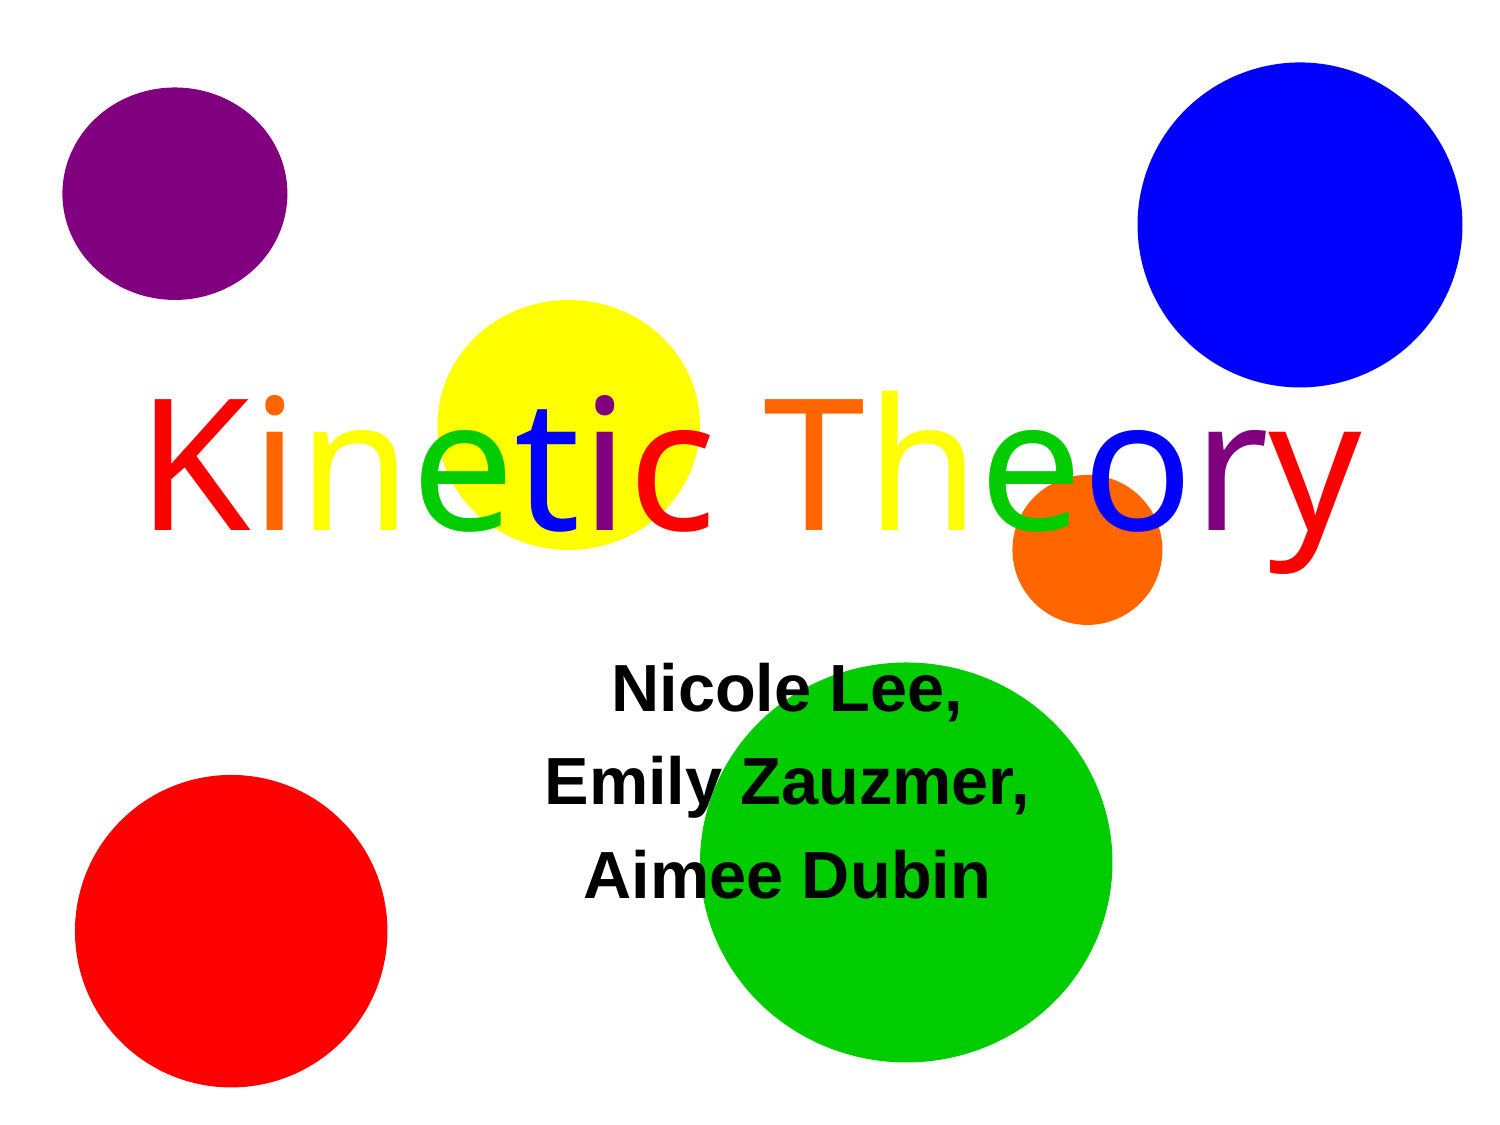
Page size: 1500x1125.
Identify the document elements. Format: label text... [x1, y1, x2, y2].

text_box [1137, 62, 1463, 339]
text_box [74, 774, 388, 1088]
subtitle Nicole Lee, Emily Zauzmer, Aimee Dubin [474, 637, 1101, 1125]
text_box [1101, 796, 1113, 929]
text_box [473, 299, 664, 339]
text_box [1017, 576, 1158, 625]
title Kinetic Theory [0, 339, 1500, 576]
text_box [62, 87, 288, 300]
